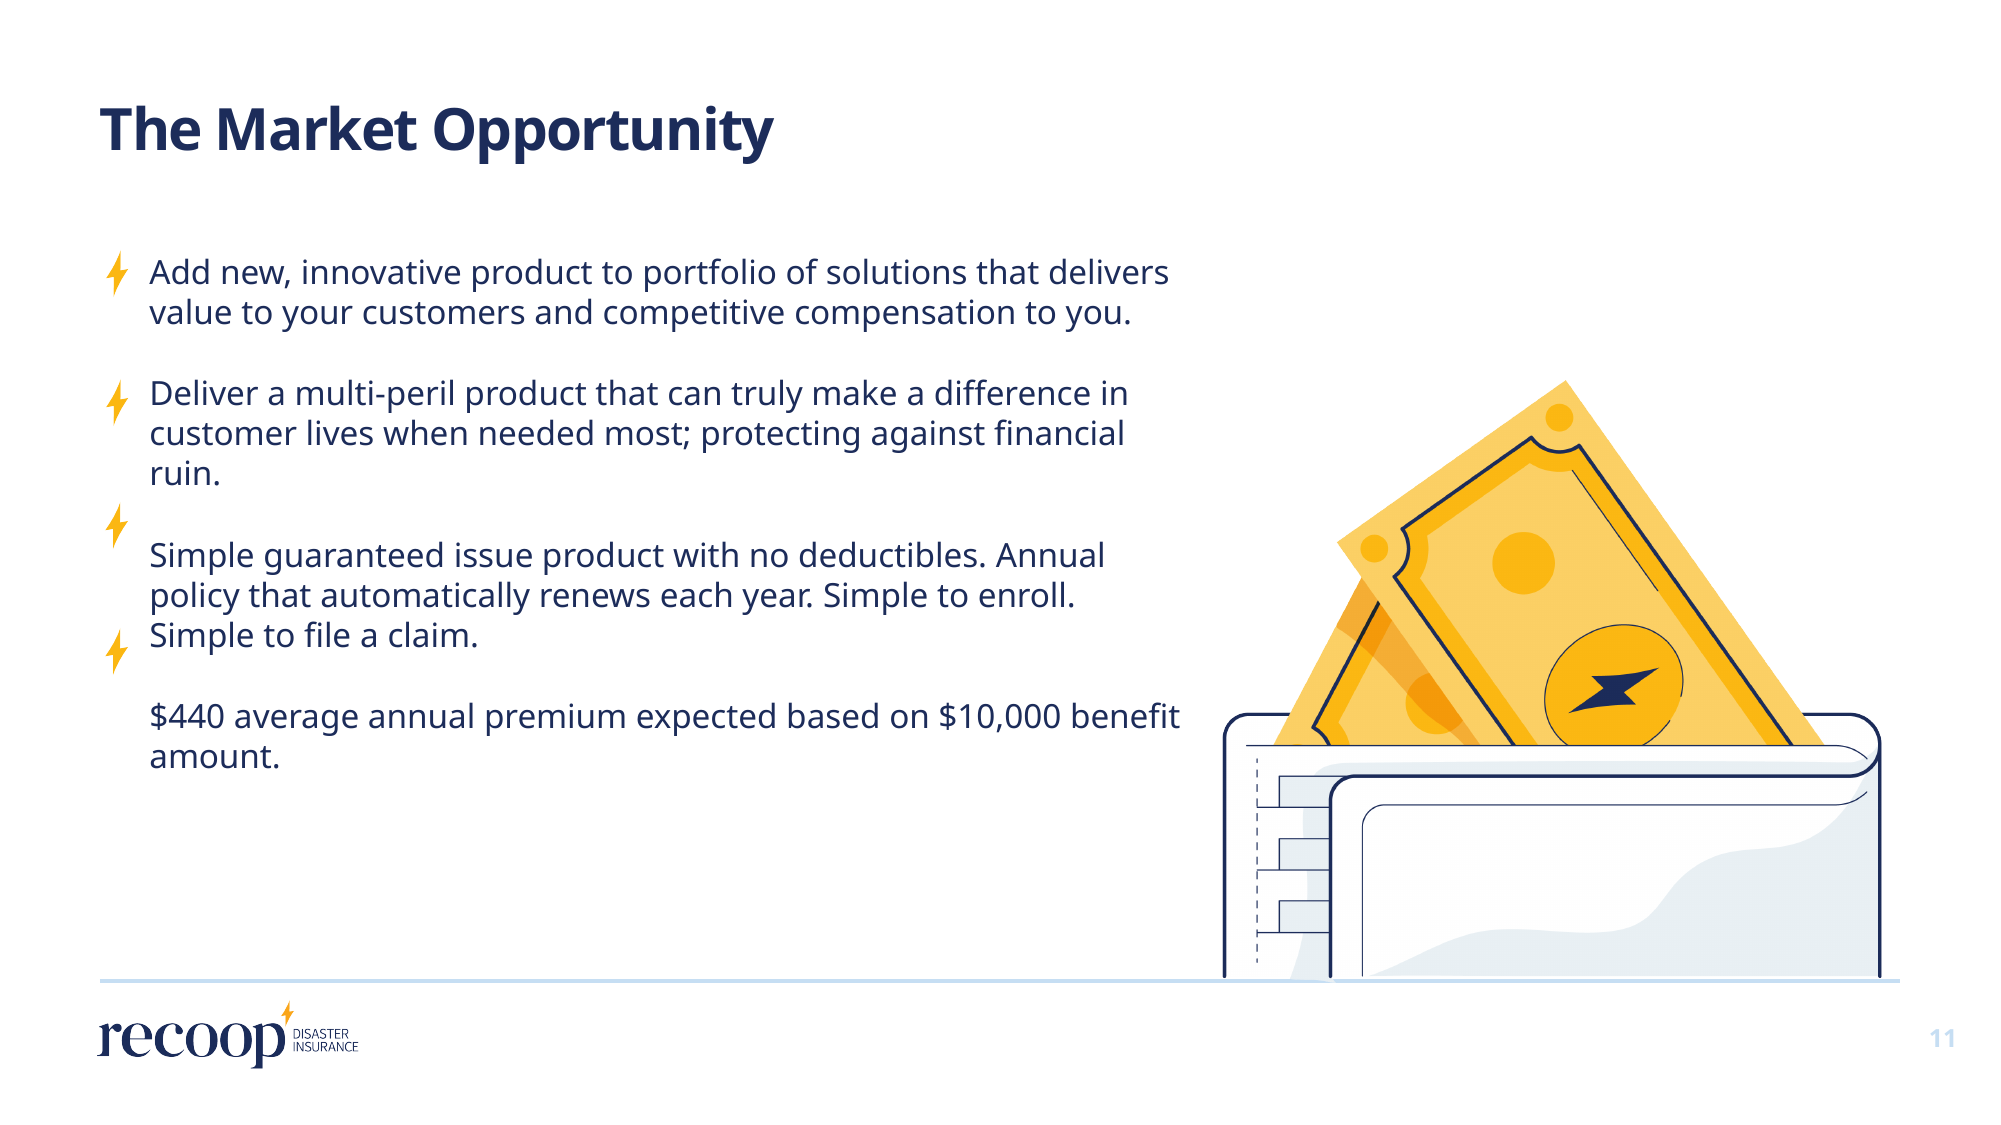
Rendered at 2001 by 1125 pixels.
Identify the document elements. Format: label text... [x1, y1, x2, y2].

picture [1222, 370, 1882, 983]
picture [79, 989, 376, 1079]
picture [99, 623, 134, 680]
title The Market Opportunity [99, 99, 839, 164]
picture [100, 245, 134, 302]
picture [99, 497, 134, 554]
text_box Add new, innovative product to portfolio of solutions that delivers value to your customers and competitive compensation to you. Deliver a multi-peril product that can truly make a difference in customer lives when needed most; protecting against financial ruin. Simple guaranteed issue product with no deductibles. Annual policy that automatically renews each year. Simple to enroll. Simple to file a claim. $440 average annual premium expected based on $10,000 benefit amount. [149, 251, 1188, 776]
picture [100, 374, 134, 431]
